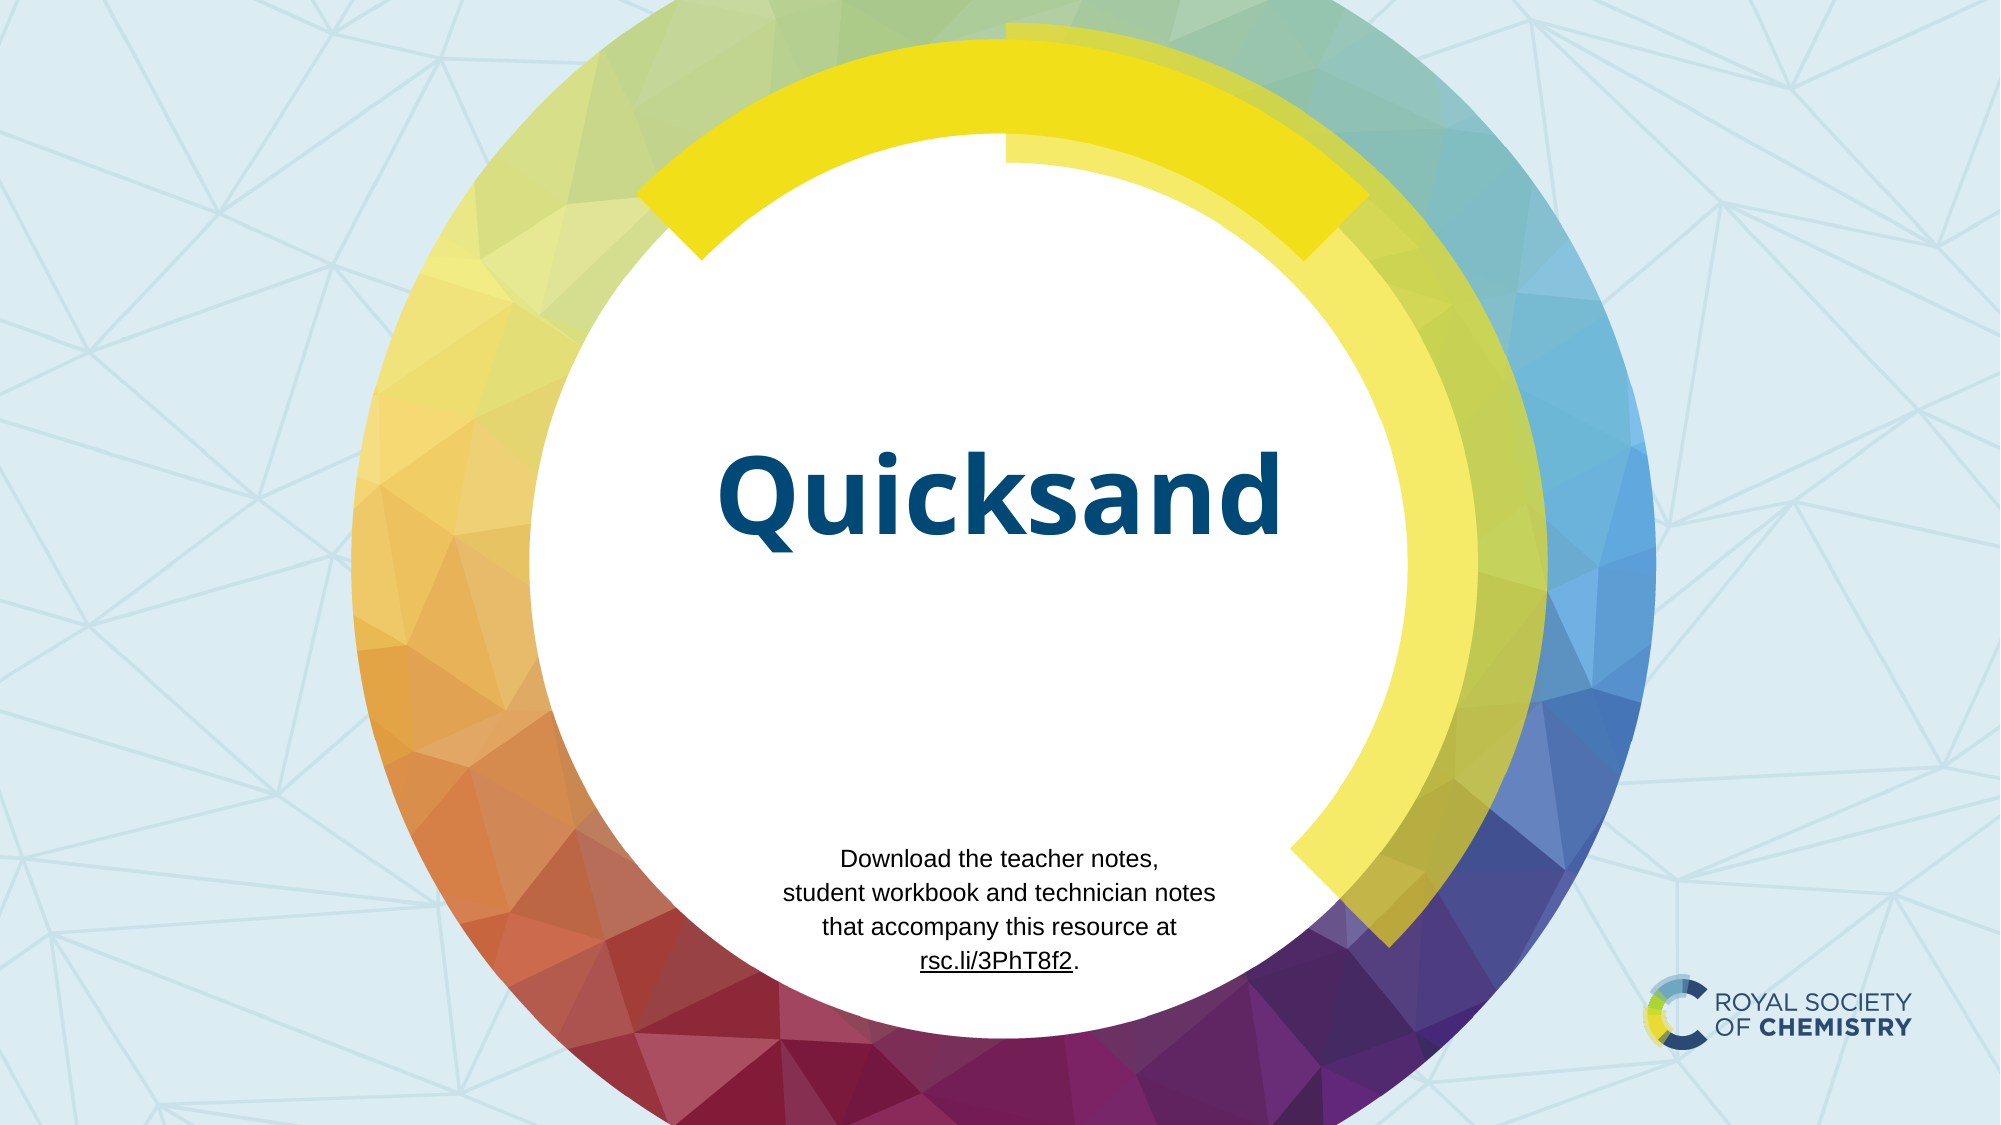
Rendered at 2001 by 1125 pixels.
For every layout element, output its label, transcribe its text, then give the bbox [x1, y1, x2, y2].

list Download the teacher notes, student workbook and technician notes that accompany this resource at rsc.li/3PhT8f2. [557, 702, 1443, 975]
title Quicksand [557, 363, 1443, 636]
picture [0, 0, 2001, 1125]
